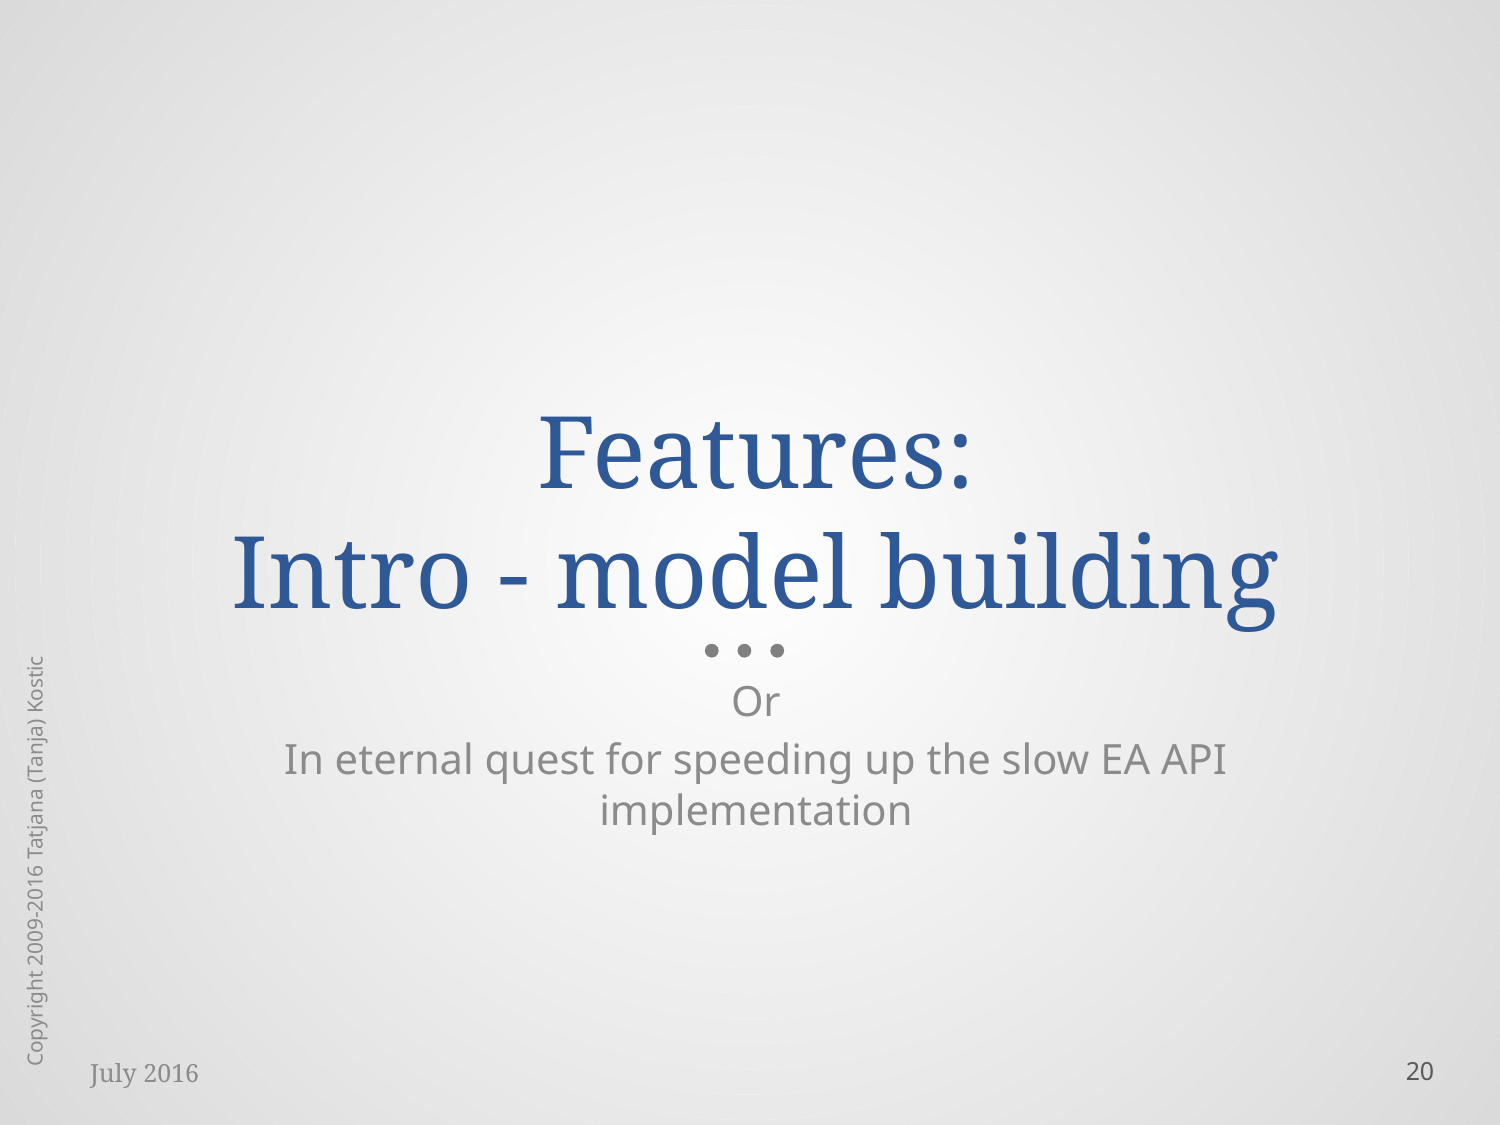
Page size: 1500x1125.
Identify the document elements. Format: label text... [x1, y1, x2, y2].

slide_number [75, 1042, 313, 1103]
title Features: Intro - model building [118, 224, 1394, 636]
list Or In eternal quest for speeding up the slow EA API implementation [118, 667, 1394, 854]
footer Copyright 2009-2016 Tatjana (Tanja) Kostic [18, 621, 54, 1101]
slide_number 20 [1401, 1042, 1494, 1103]
